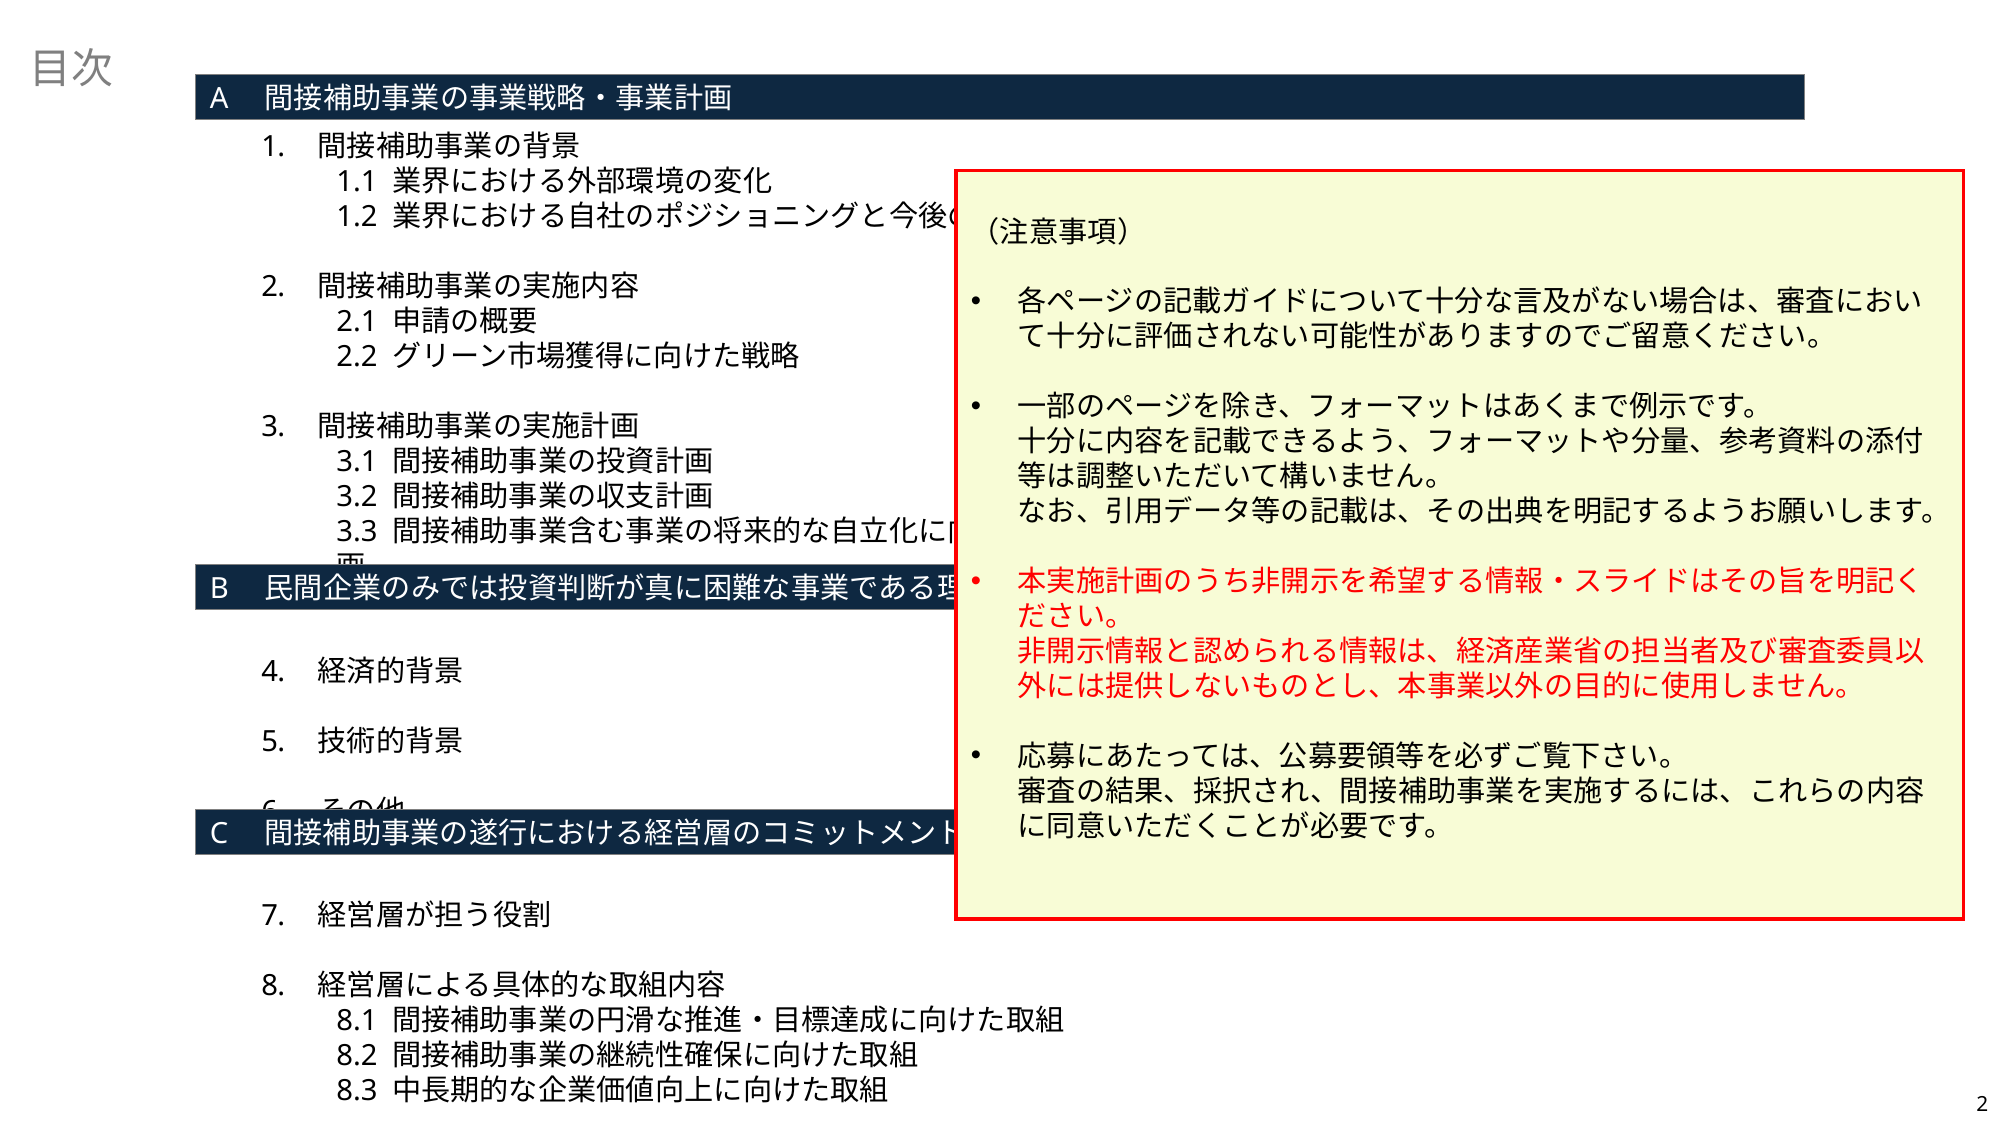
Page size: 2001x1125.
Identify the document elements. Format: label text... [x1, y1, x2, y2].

text_box （注意事項） 各ページの記載ガイドについて十分な言及がない場合は、審査において十分に評価されない可能性がありますのでご留意ください。 一部のページを除き、フォーマットはあくまで例示です。 十分に内容を記載できるよう、フォーマットや分量、参考資料の添付等は調整いただいて構いません。 なお、引用データ等の記載は、その出典を明記するようお願いします。 本実施計画のうち非開示を希望する情報・スライドはその旨を明記ください。 非開示情報と認められる情報は、経済産業省の担当者及び審査委員以外には提供しないものとし、本事業以外の目的に使用しません。 応募にあたっては、公募要領等を必ずご覧下さい。 審査の結果、採択され、間接補助事業を実施するには、これらの内容に同意いただくことが必要です。 [1806, 169, 1965, 921]
text_box 目次 [29, 47, 1802, 94]
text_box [194, 73, 1806, 1125]
